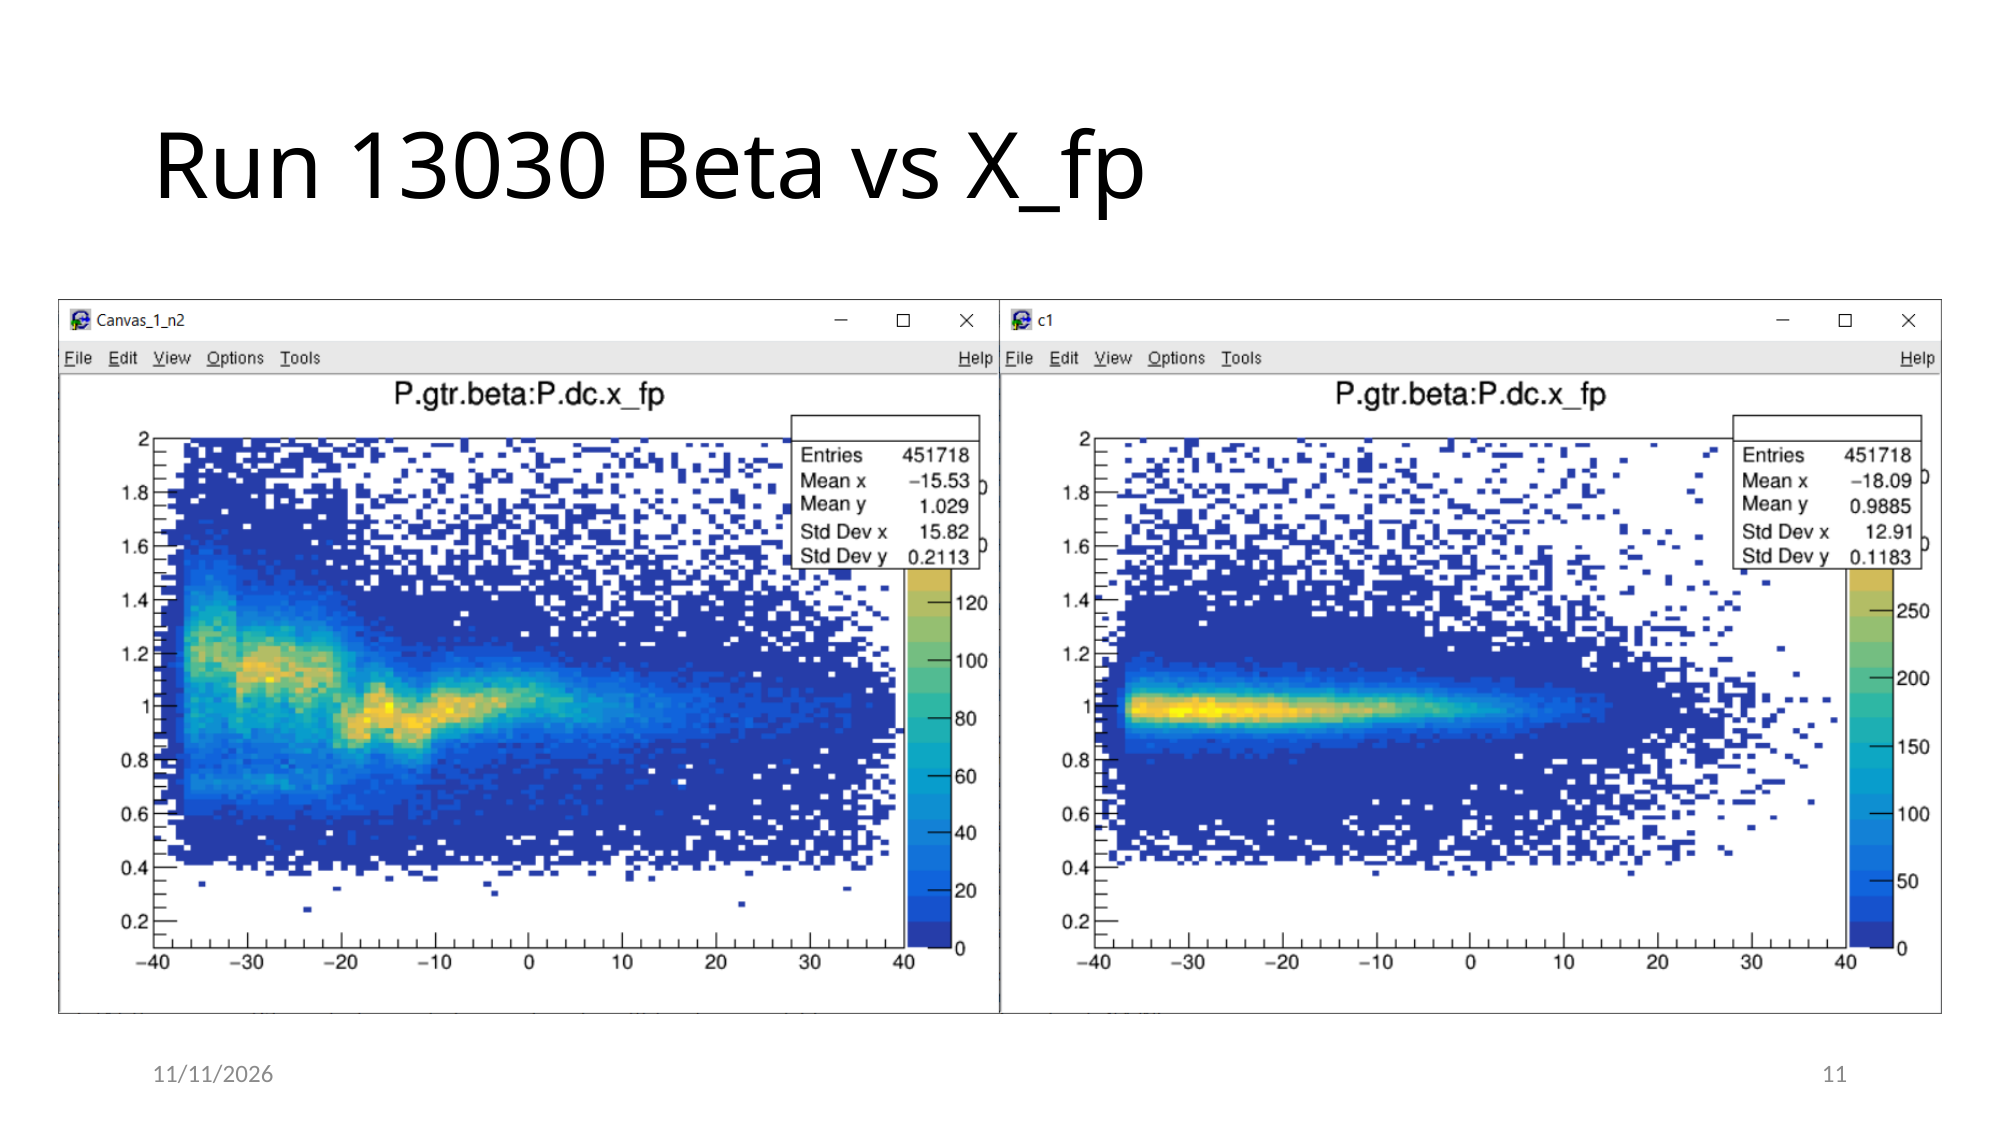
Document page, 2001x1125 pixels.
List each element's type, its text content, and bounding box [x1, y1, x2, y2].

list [58, 299, 999, 1014]
picture [999, 299, 1942, 1014]
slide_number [137, 1042, 588, 1103]
title Run 13030 Beta vs X_fp [137, 59, 1863, 278]
slide_number 11 [1412, 1042, 1863, 1103]
